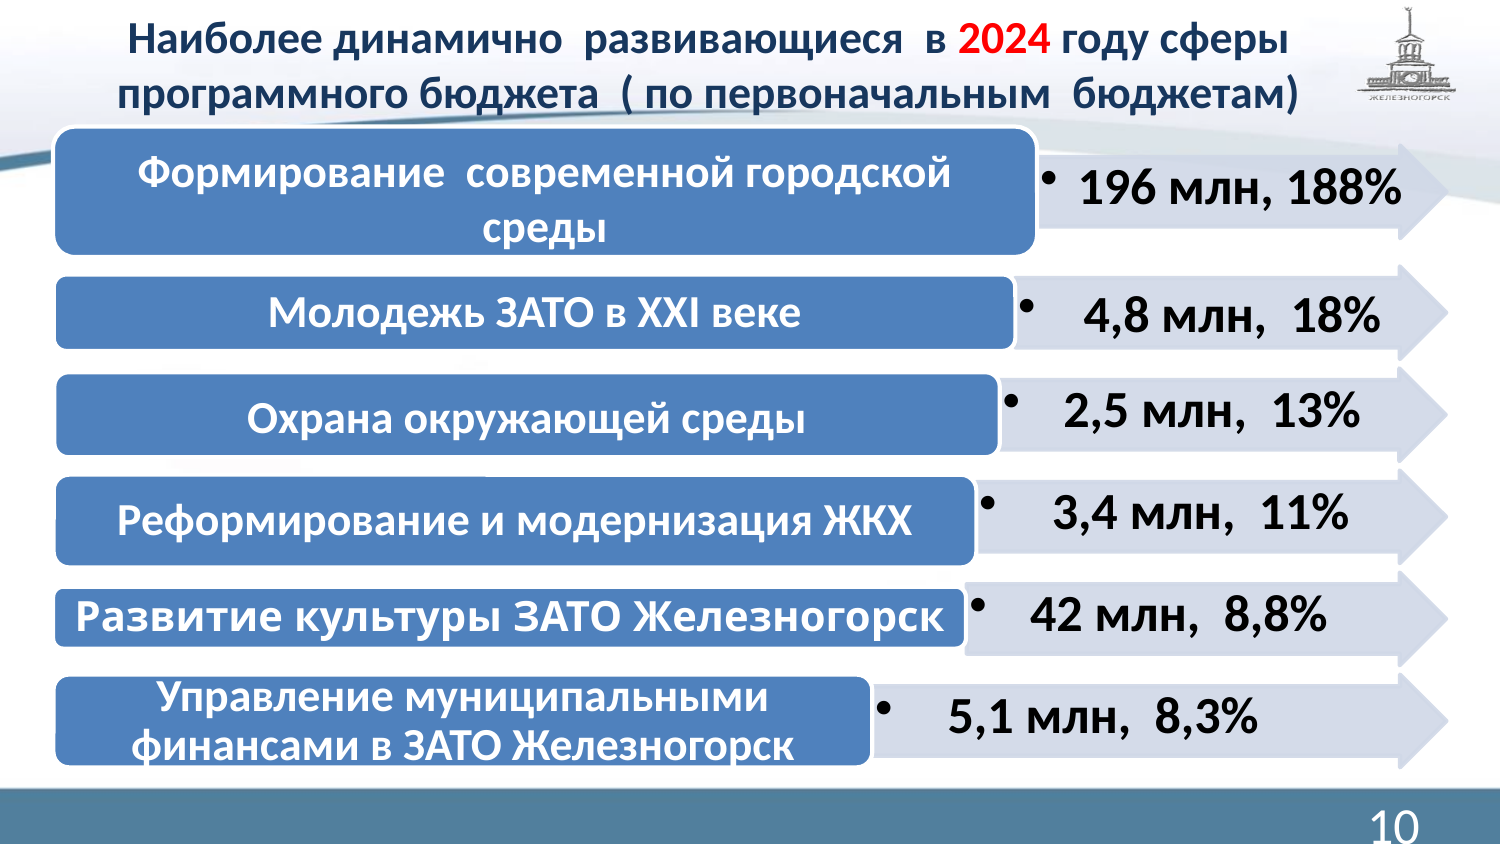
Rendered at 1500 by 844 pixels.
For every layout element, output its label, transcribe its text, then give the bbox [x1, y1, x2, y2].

picture [1352, 0, 1459, 104]
text_box Наиболее динамично развивающиеся в 2024 году сферы программного бюджета ( по первоначальным бюджетам) [64, 0, 1353, 124]
text_box 10 [1352, 785, 1459, 844]
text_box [52, 126, 1448, 768]
